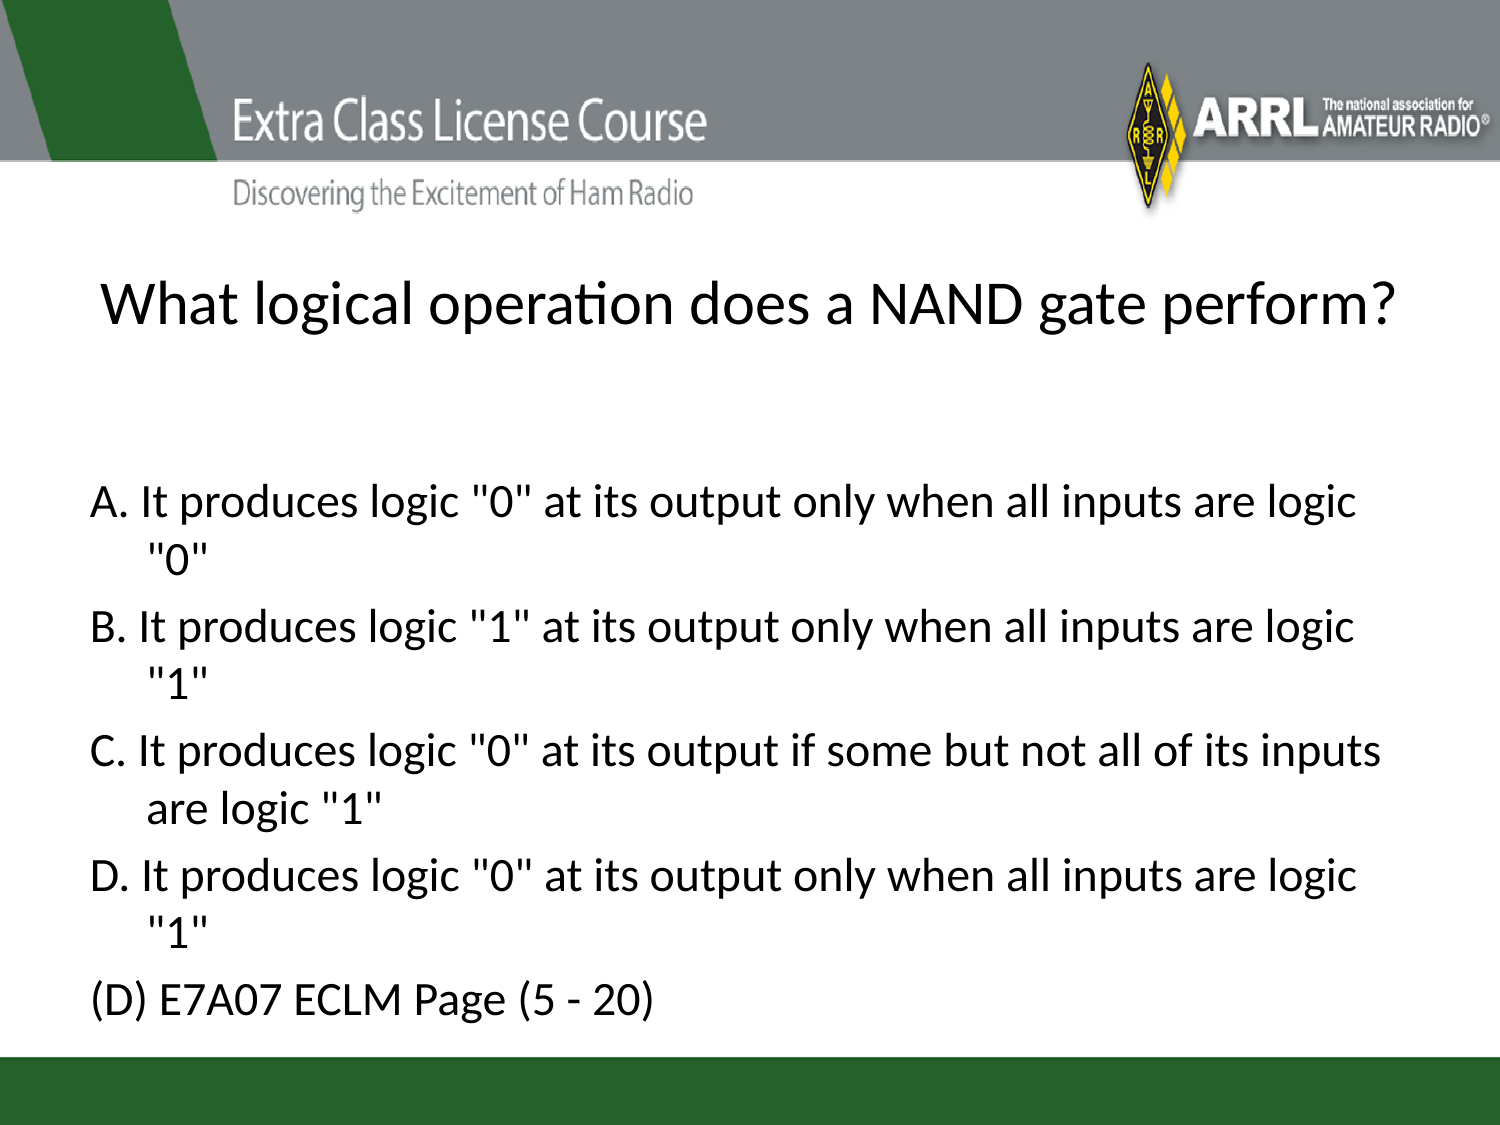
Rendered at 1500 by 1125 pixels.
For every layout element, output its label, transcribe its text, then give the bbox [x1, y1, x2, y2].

list A. It produces logic "0" at its output only when all inputs are logic "0" B. It produces logic "1" at its output only when all inputs are logic "1" C. It produces logic "0" at its output if some but not all of its inputs are logic "1" D. It produces logic "0" at its output only when all inputs are logic "1" (D) E7A07 ECLM Page (5 - 20) [75, 462, 1425, 980]
title What logical operation does a NAND gate perform? [75, 254, 1425, 435]
picture [0, 0, 1500, 1125]
